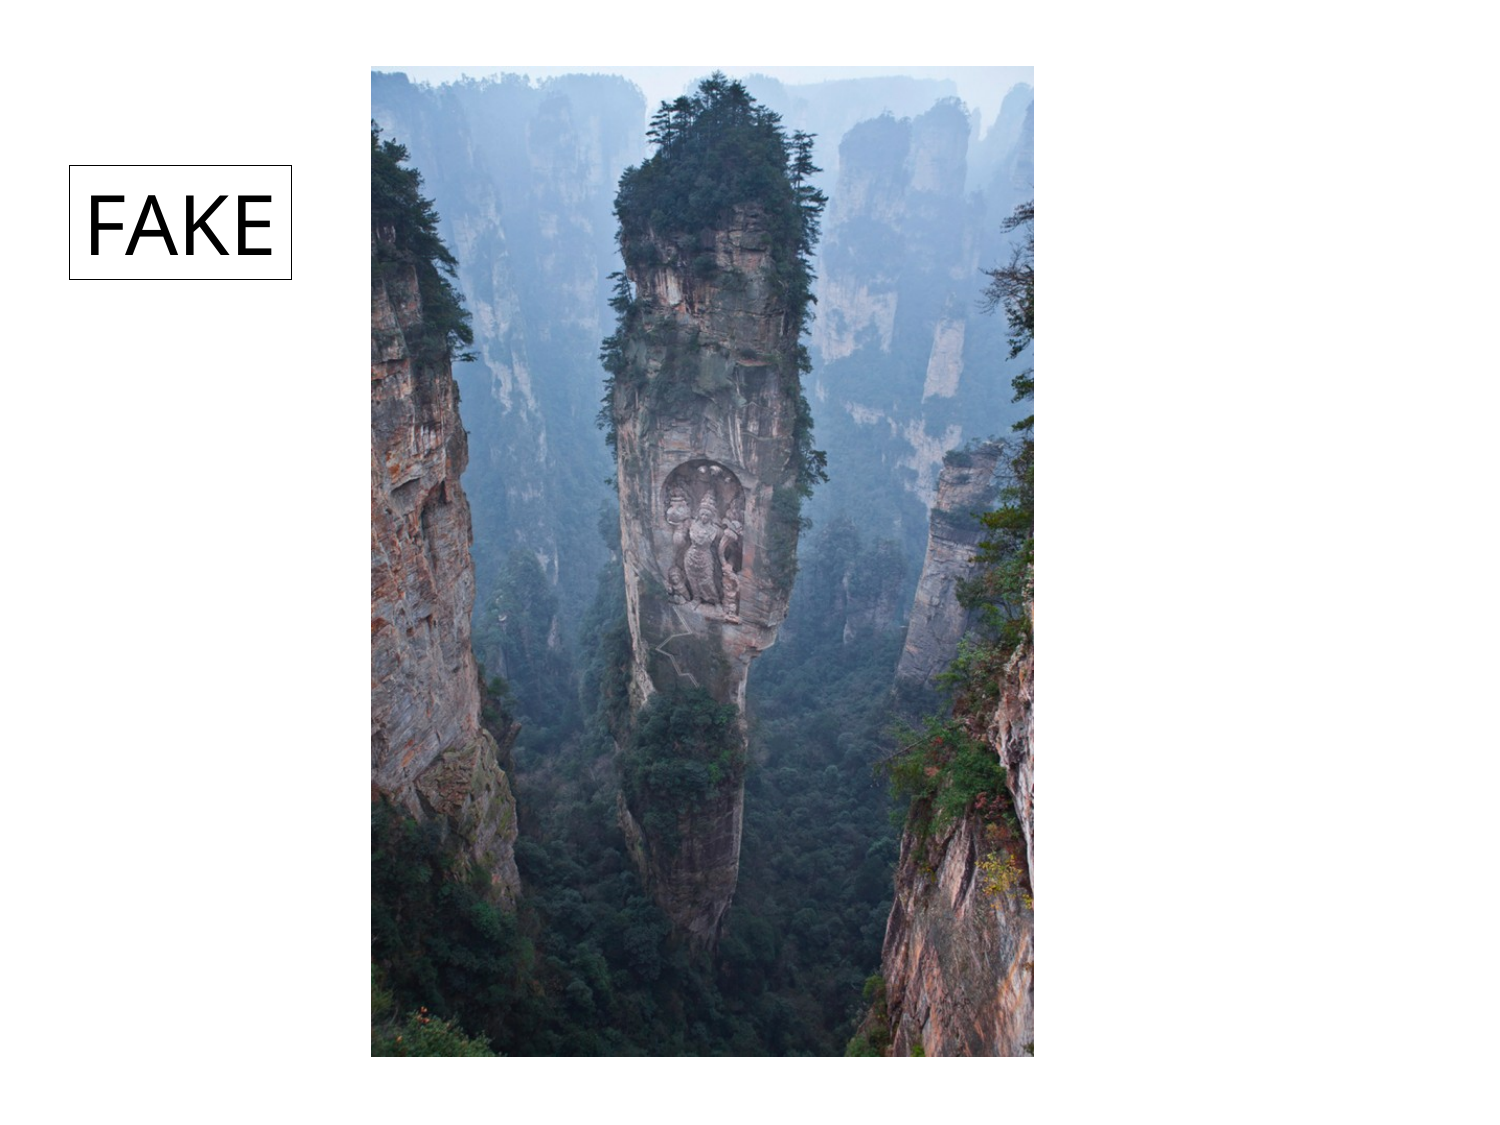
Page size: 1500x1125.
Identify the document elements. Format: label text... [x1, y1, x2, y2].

text_box FAKE [69, 165, 292, 280]
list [371, 66, 1034, 1058]
